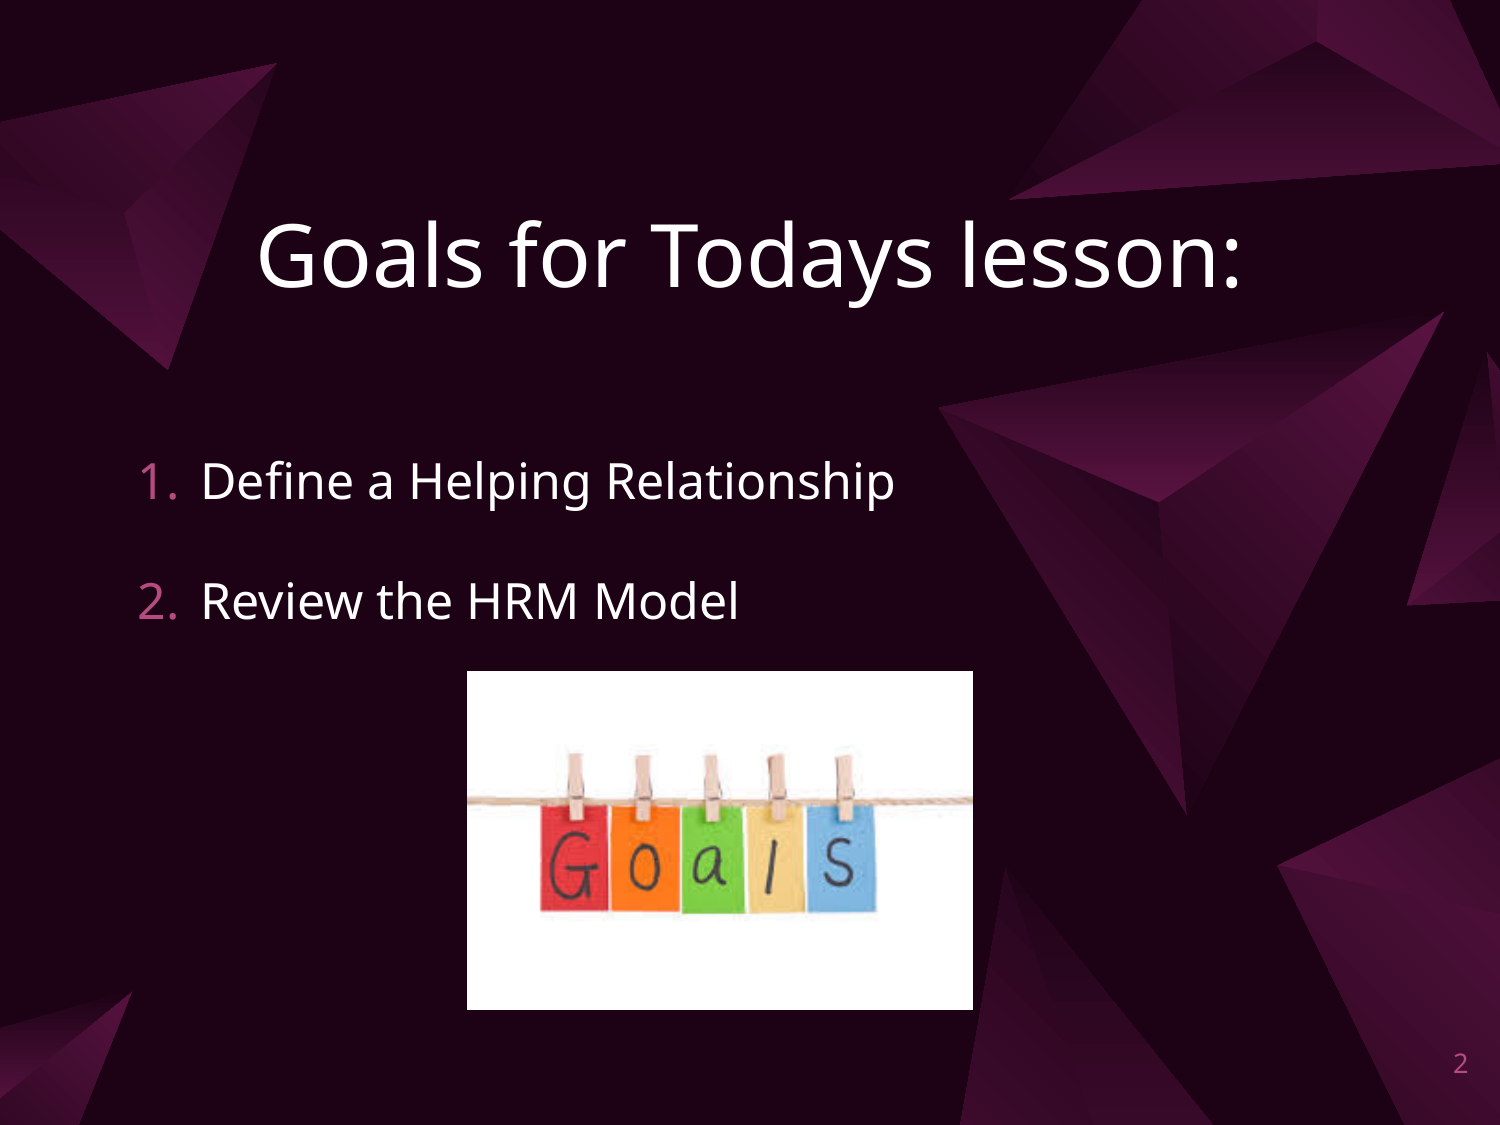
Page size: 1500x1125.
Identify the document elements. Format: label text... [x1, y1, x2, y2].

slide_number 2 [1402, 1022, 1469, 1109]
list Define a Helping Relationship Review the HRM Model [125, 389, 1375, 1010]
picture [467, 670, 973, 1010]
title Goals for Todays lesson: [218, 176, 1282, 307]
